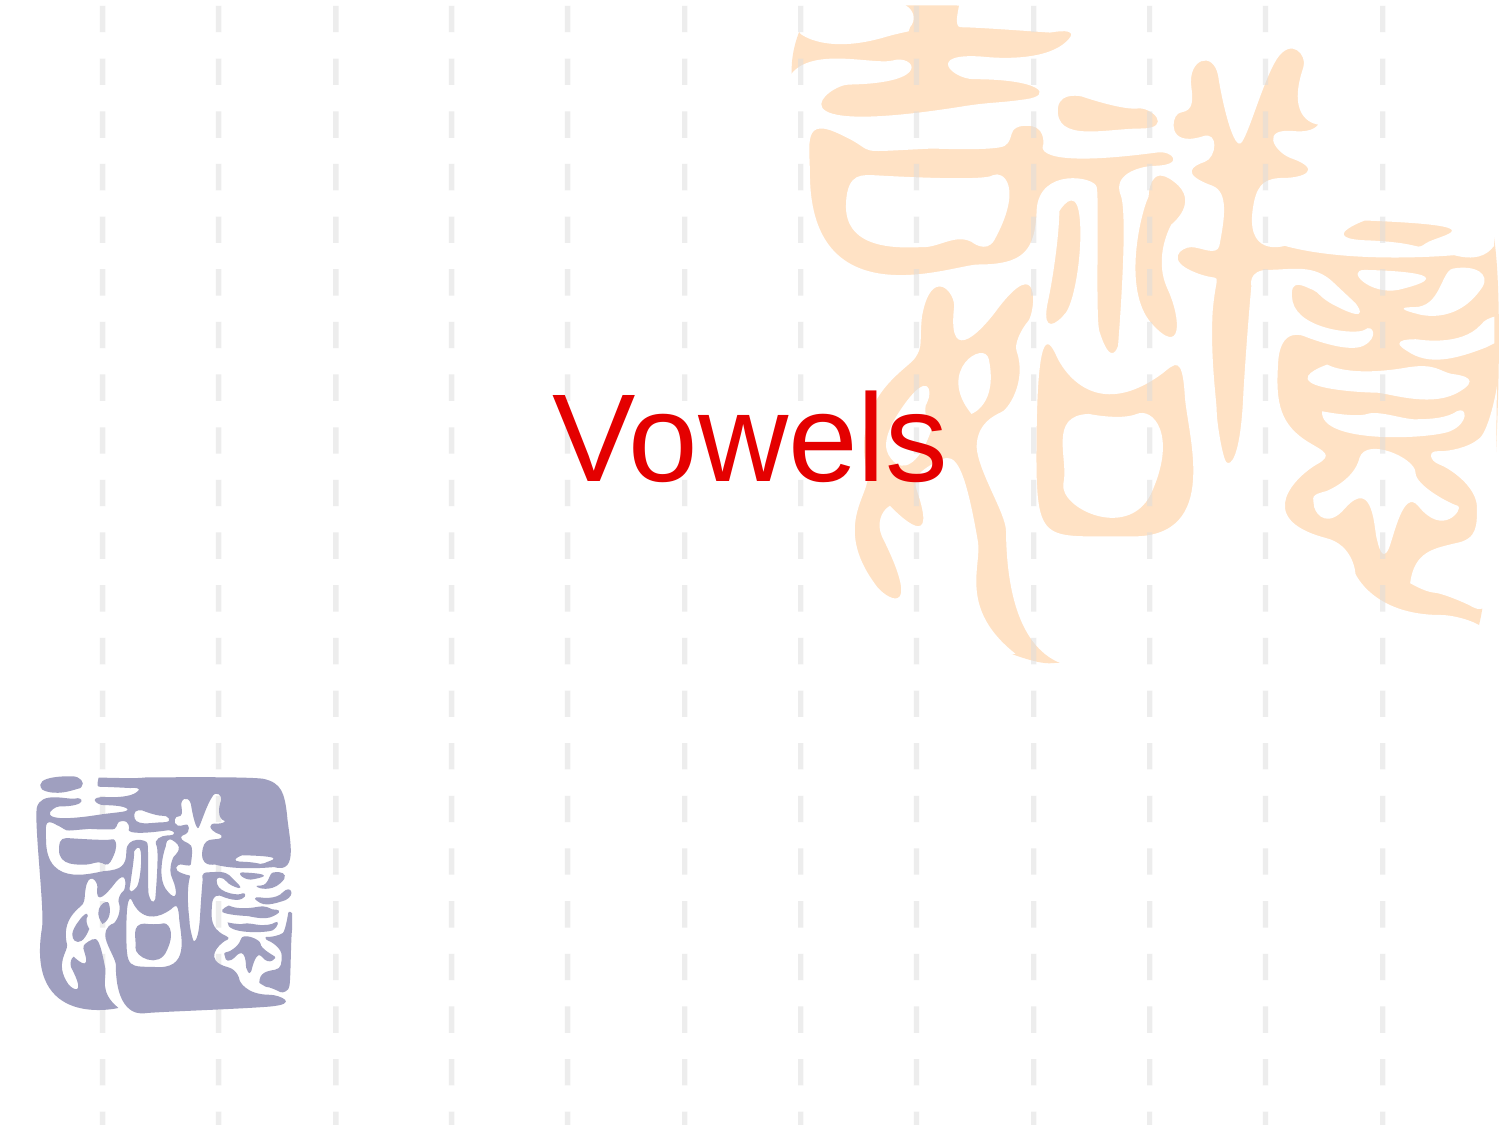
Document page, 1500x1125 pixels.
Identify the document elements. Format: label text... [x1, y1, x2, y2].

title Vowels [112, 337, 1388, 526]
